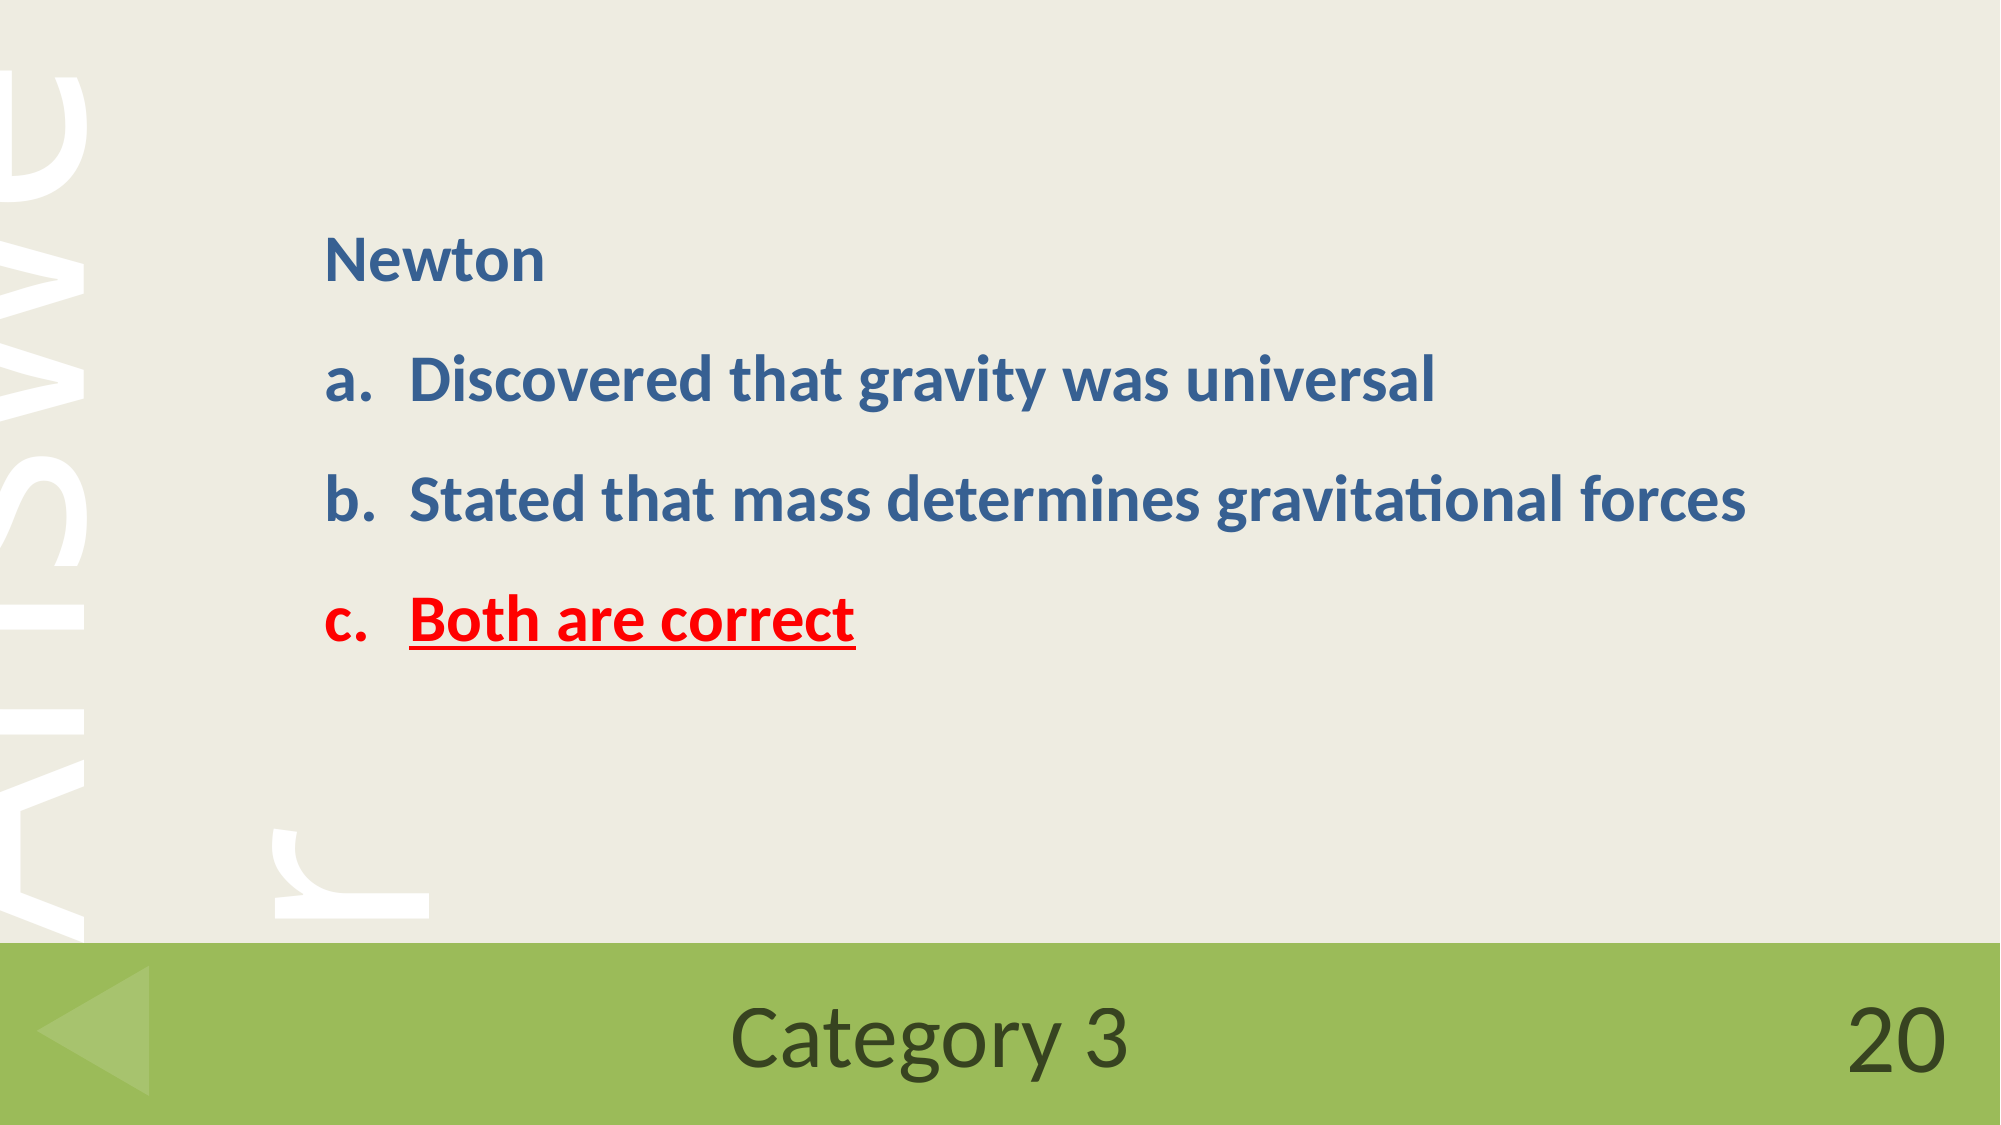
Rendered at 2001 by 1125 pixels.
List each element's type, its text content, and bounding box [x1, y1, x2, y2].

list 20 [1831, 967, 1963, 1097]
list Newton Discovered that gravity was universal Stated that mass determines gravitational forces Both are correct [309, 80, 1850, 870]
title Category 3 [30, 937, 1831, 1125]
